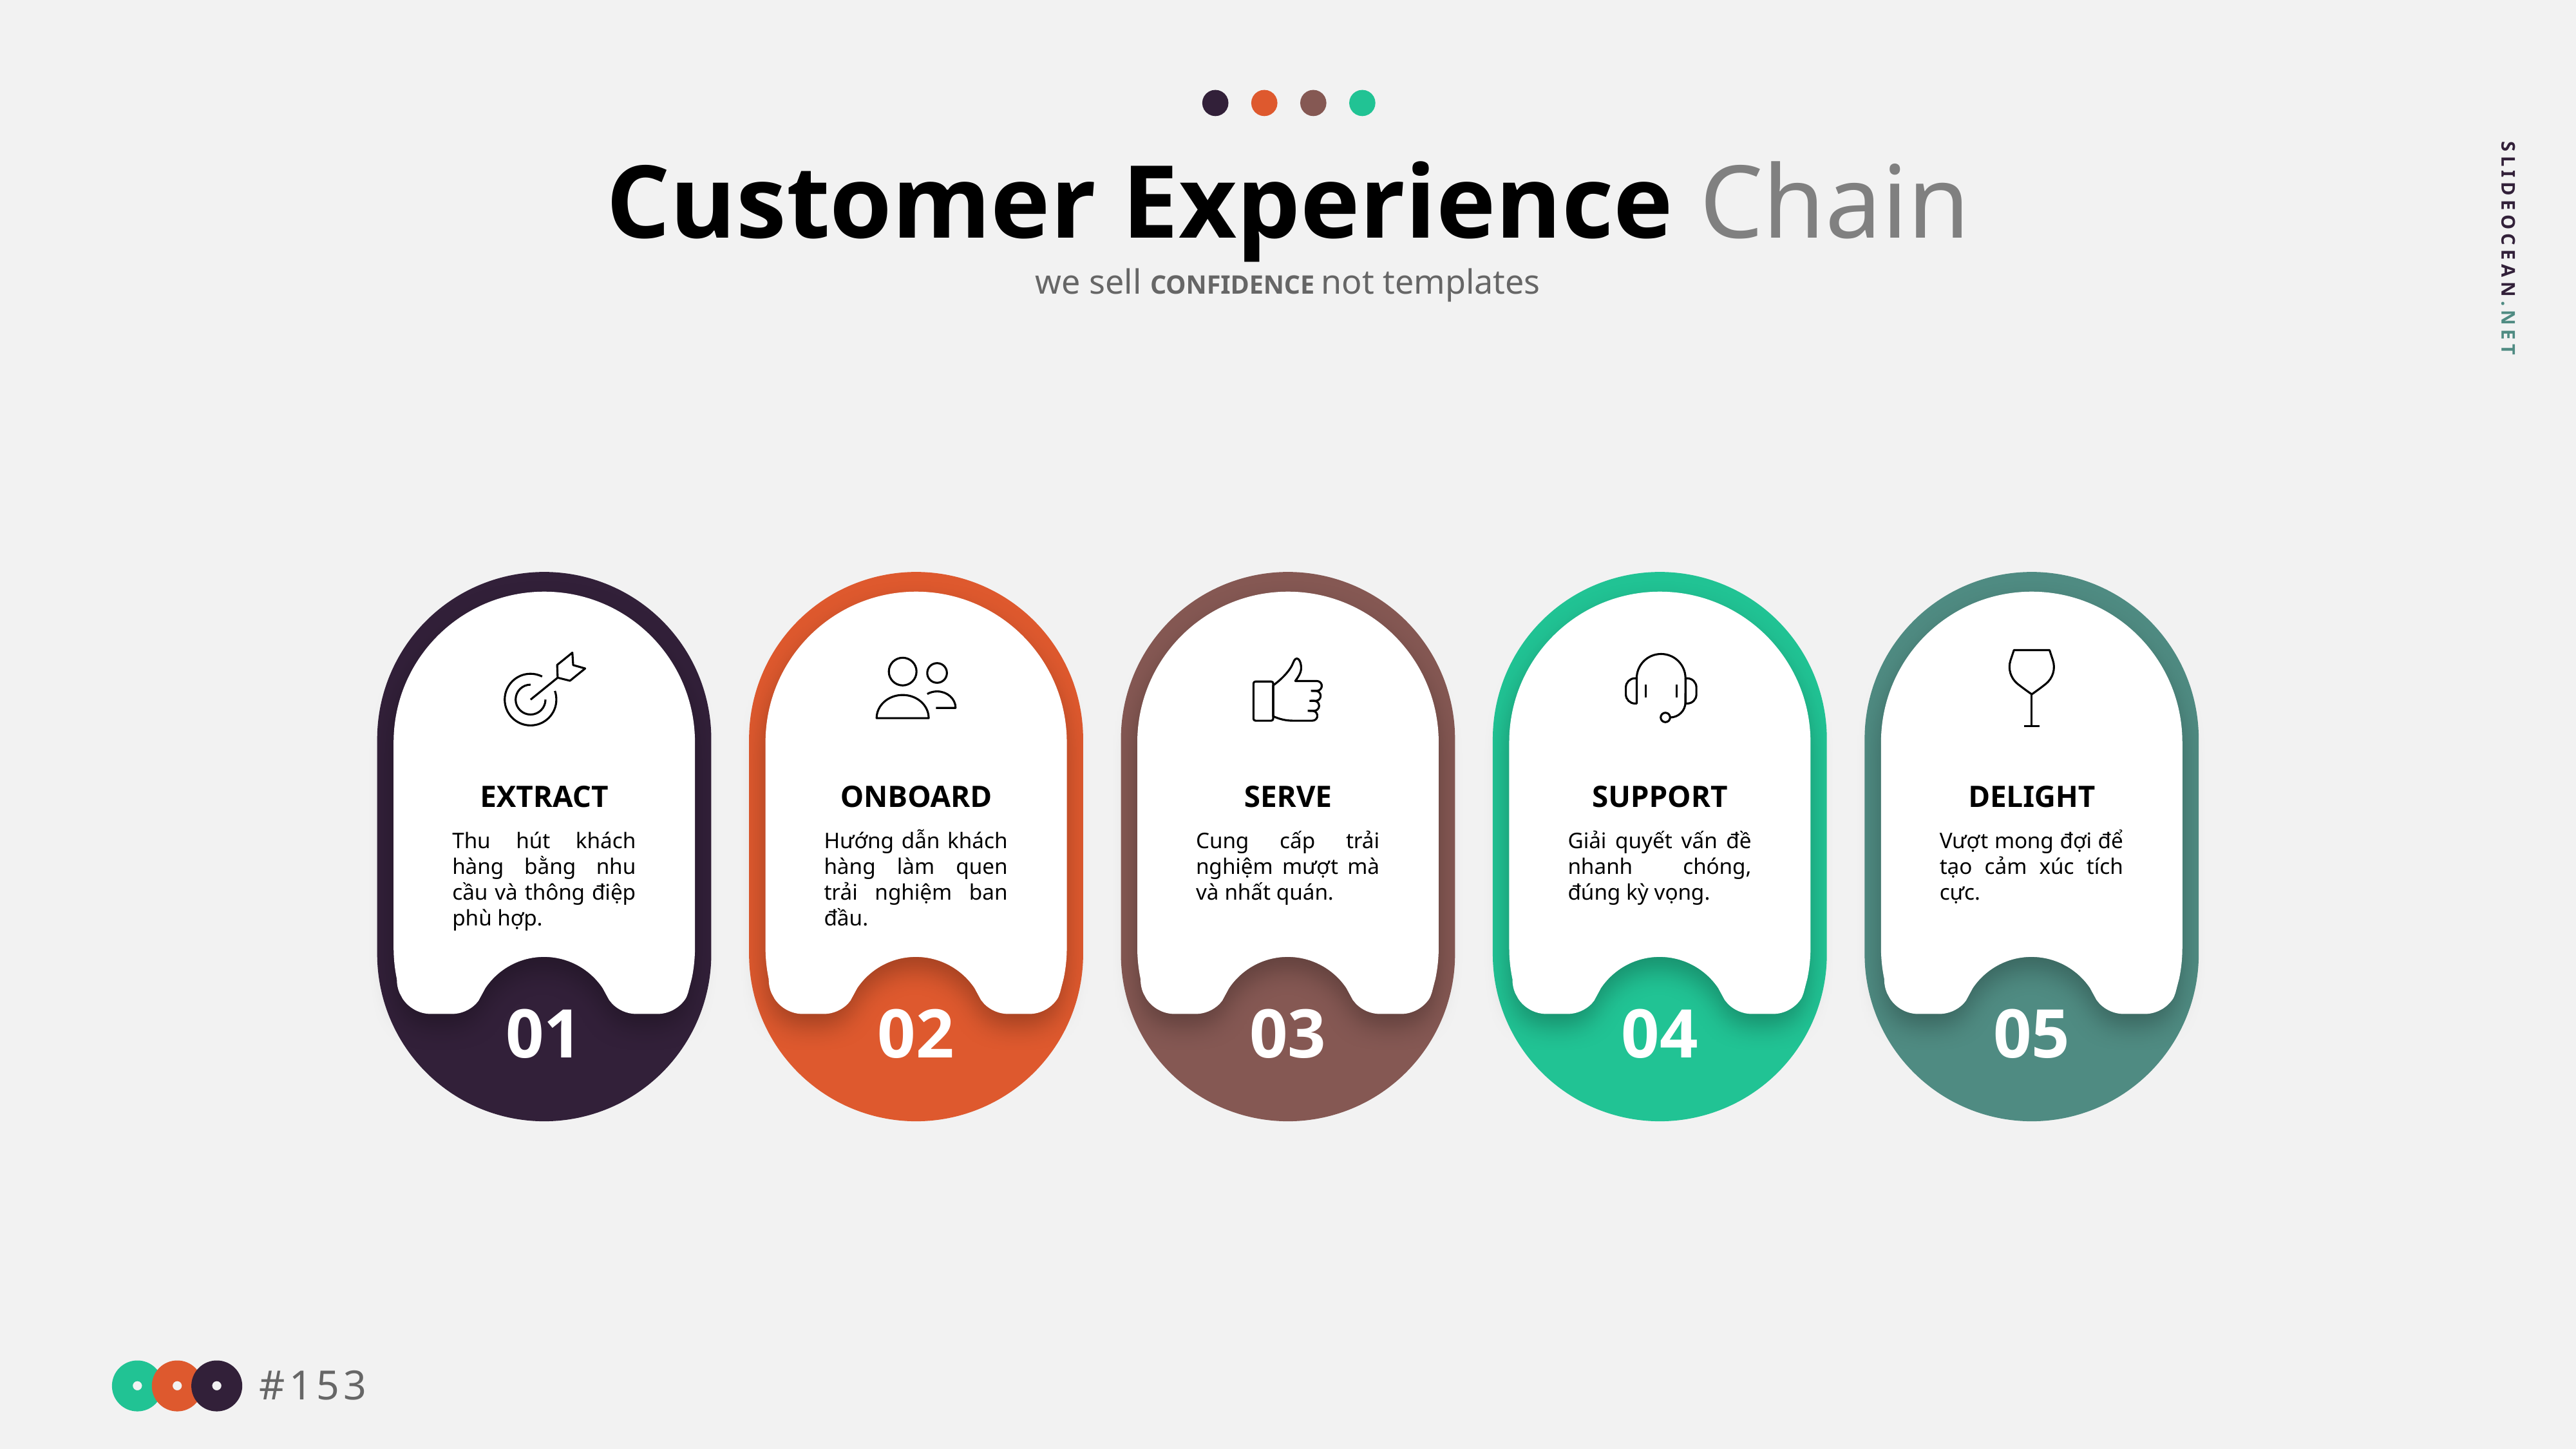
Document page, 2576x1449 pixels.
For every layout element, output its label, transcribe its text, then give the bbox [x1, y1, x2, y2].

text_box [889, 658, 917, 686]
text_box 01 [484, 986, 604, 1076]
text_box [1625, 654, 1697, 723]
text_box [1250, 89, 1279, 117]
text_box [927, 663, 947, 683]
text_box [1492, 571, 1828, 1122]
text_box Customer Experience Chain [596, 132, 1980, 263]
text_box [1508, 591, 1812, 1016]
text_box [764, 591, 1068, 1016]
text_box [504, 652, 585, 726]
text_box we sell CONFIDENCE not templates [1026, 255, 1550, 306]
text_box [927, 691, 956, 708]
text_box [748, 571, 1084, 1122]
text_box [425, 772, 663, 936]
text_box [797, 772, 1035, 911]
text_box [2009, 650, 2054, 726]
text_box 05 [1972, 986, 2092, 1076]
text_box [1880, 591, 2184, 1016]
text_box [1299, 89, 1328, 117]
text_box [1541, 772, 1779, 911]
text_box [1169, 772, 1407, 911]
text_box [1120, 571, 1456, 993]
text_box [1201, 89, 1230, 117]
text_box 04 [1600, 986, 1720, 1076]
text_box [1348, 89, 1377, 117]
text_box [1253, 658, 1322, 721]
text_box #153 [259, 1359, 1142, 1408]
text_box [1136, 591, 1440, 1016]
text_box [1913, 772, 2151, 911]
text_box [1863, 571, 2200, 1122]
text_box [376, 571, 713, 1122]
text_box [876, 695, 929, 719]
text_box 03 [1228, 986, 1348, 1076]
text_box 02 [856, 986, 976, 1076]
text_box [1130, 1008, 1448, 1122]
text_box [392, 591, 696, 1016]
